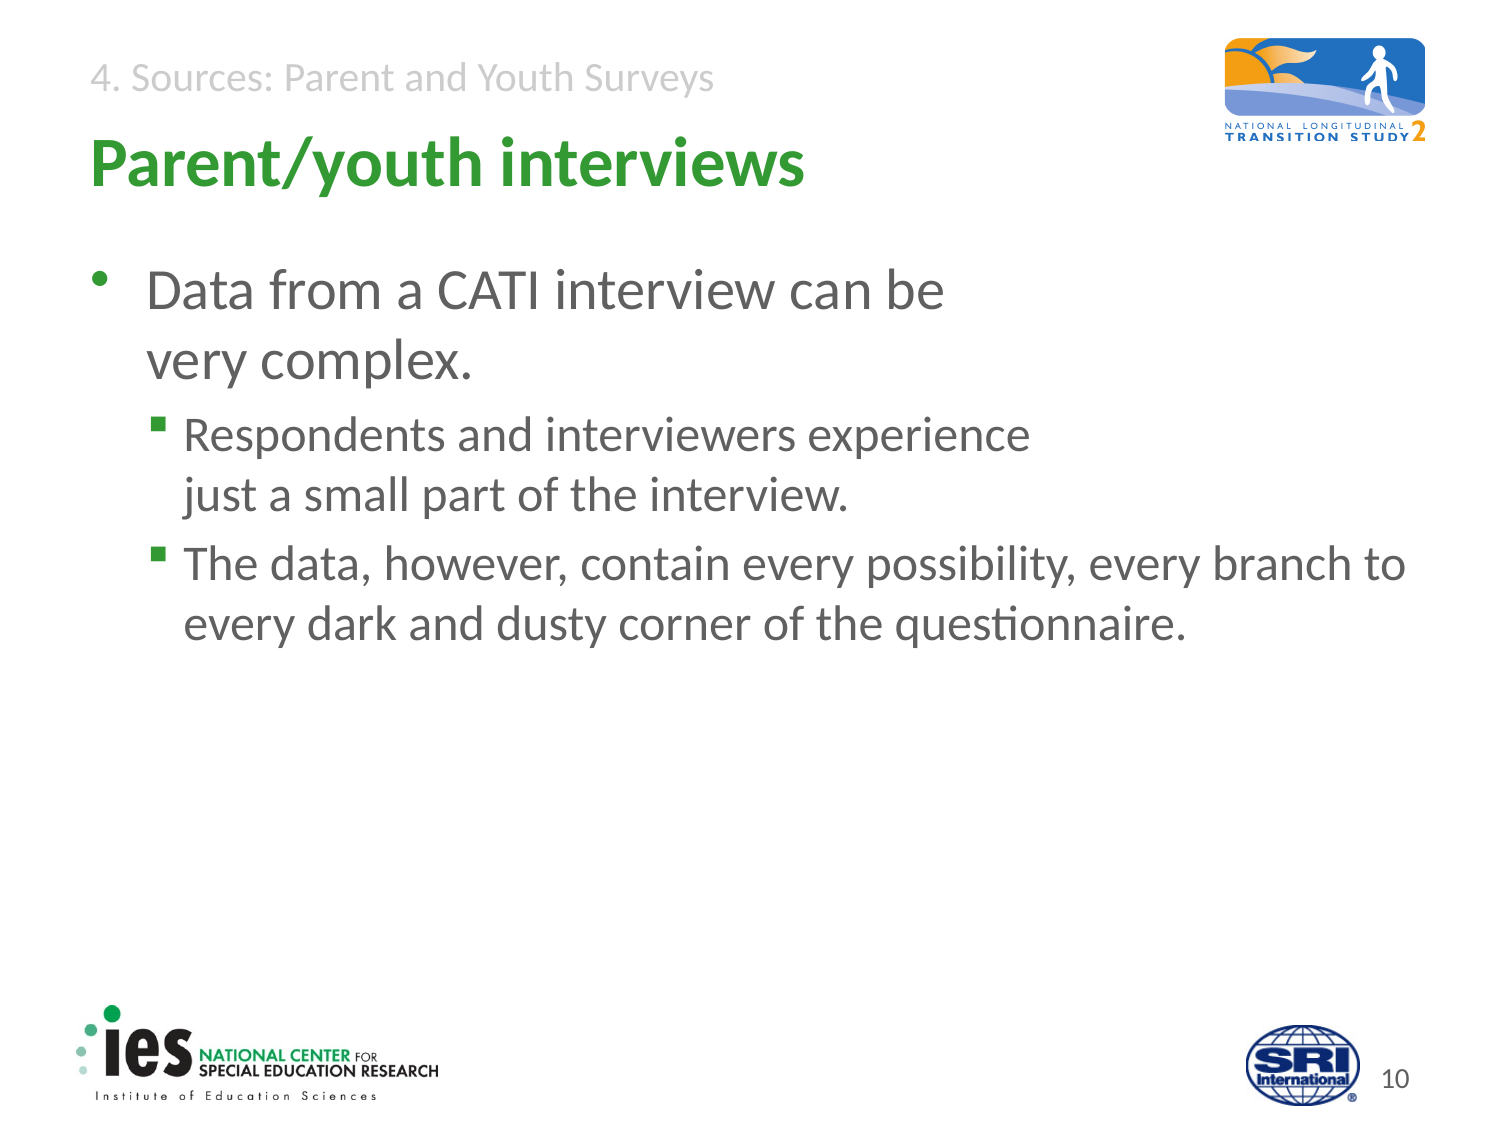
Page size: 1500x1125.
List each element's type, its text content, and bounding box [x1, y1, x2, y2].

title Parent/youth interviews [74, 90, 1426, 226]
slide_number 9 [1321, 1051, 1426, 1125]
picture [1246, 1025, 1360, 1106]
list Data from a CATI interview can be very complex. Respondents and interviewers experience just a small part of the interview. The data, however, contain every possibility, every branch to every dark and dusty corner of the questionnaire. [74, 243, 1463, 987]
picture [76, 1005, 438, 1100]
